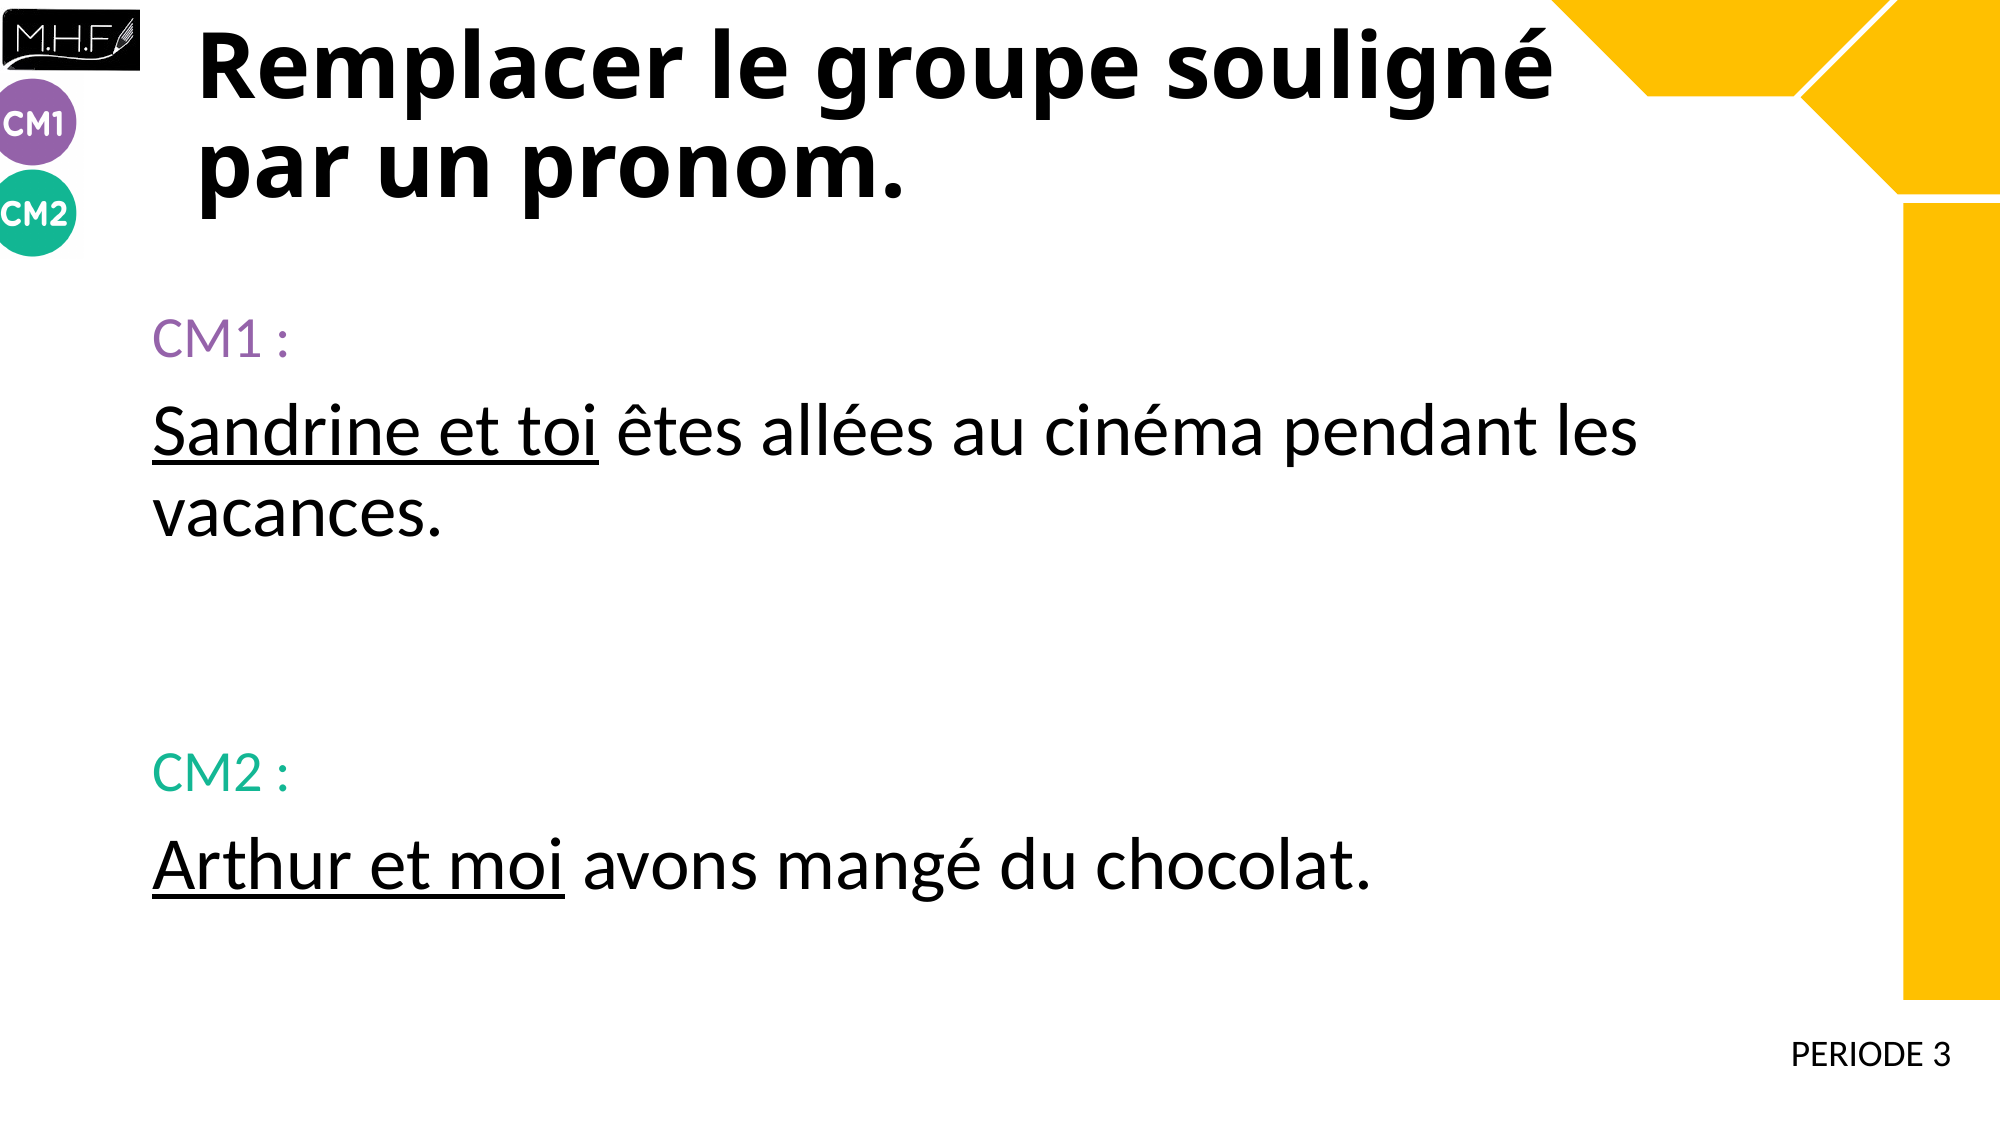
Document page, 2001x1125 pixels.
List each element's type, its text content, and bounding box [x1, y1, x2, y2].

text_box [1799, 0, 2000, 196]
title Remplacer le groupe souligné par un pronom. [180, 9, 1727, 227]
list CM1 : Sandrine et toi êtes allées au cinéma pendant les vacances. CM2 : Arthur et moi avons mangé du chocolat. [137, 299, 1863, 1014]
text_box [1902, 202, 2000, 1001]
picture [0, 7, 140, 259]
text_box PERIODE 3 [1362, 1021, 1967, 1082]
text_box [1549, 0, 1892, 98]
